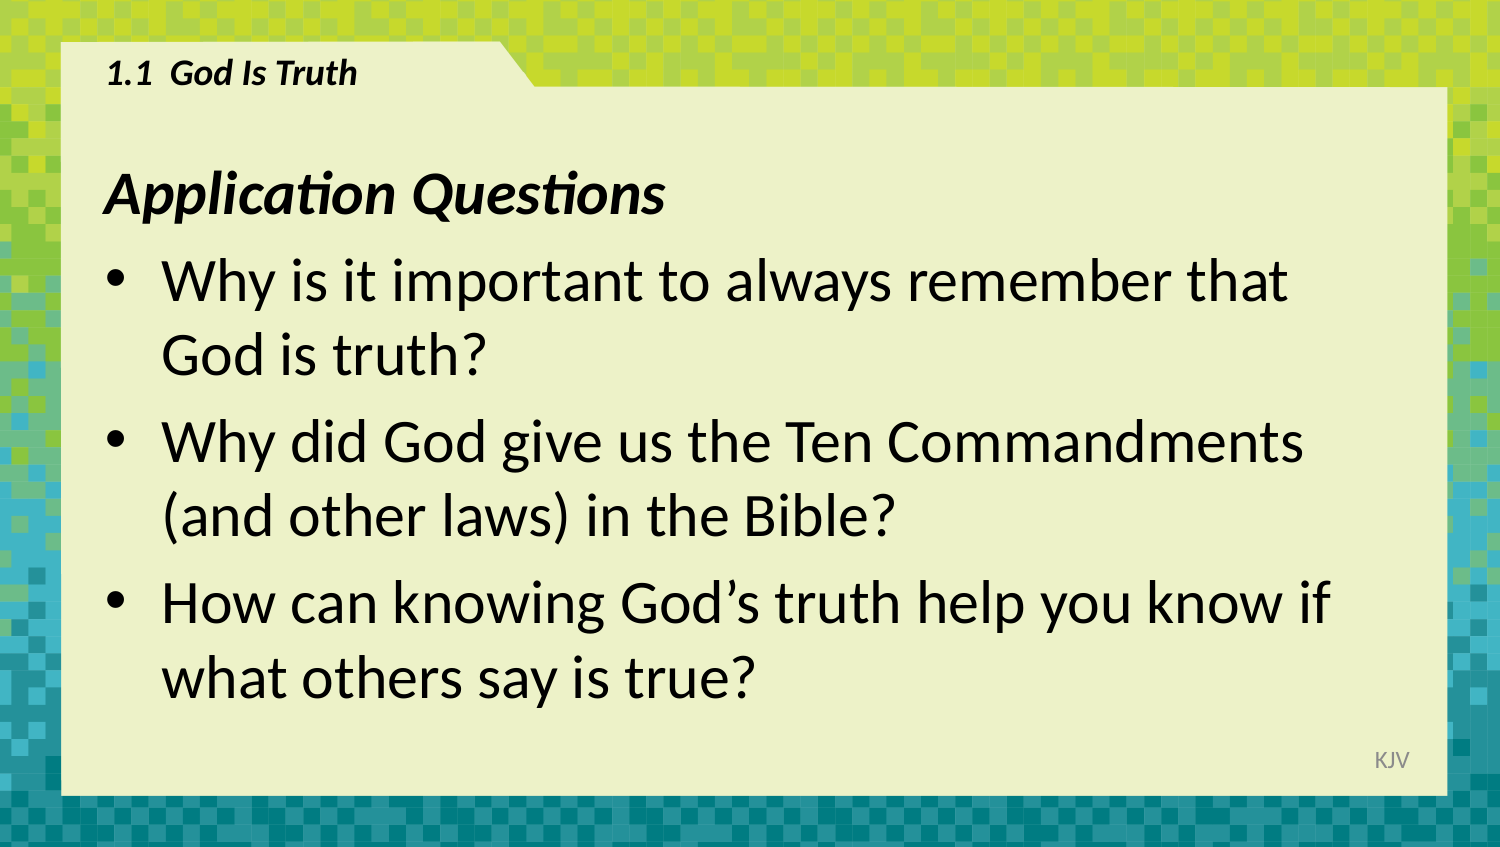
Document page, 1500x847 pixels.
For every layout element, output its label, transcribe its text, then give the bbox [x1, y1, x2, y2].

list Application Questions Why is it important to always remember that God is truth? Why did God give us the Ten Commandments (and other laws) in the Bible? How can knowing God’s truth help you know if what others say is true? [89, 141, 1403, 722]
footer KJV [950, 736, 1425, 782]
picture [0, 0, 1500, 847]
title 1.1 God Is Truth [89, 33, 1420, 108]
